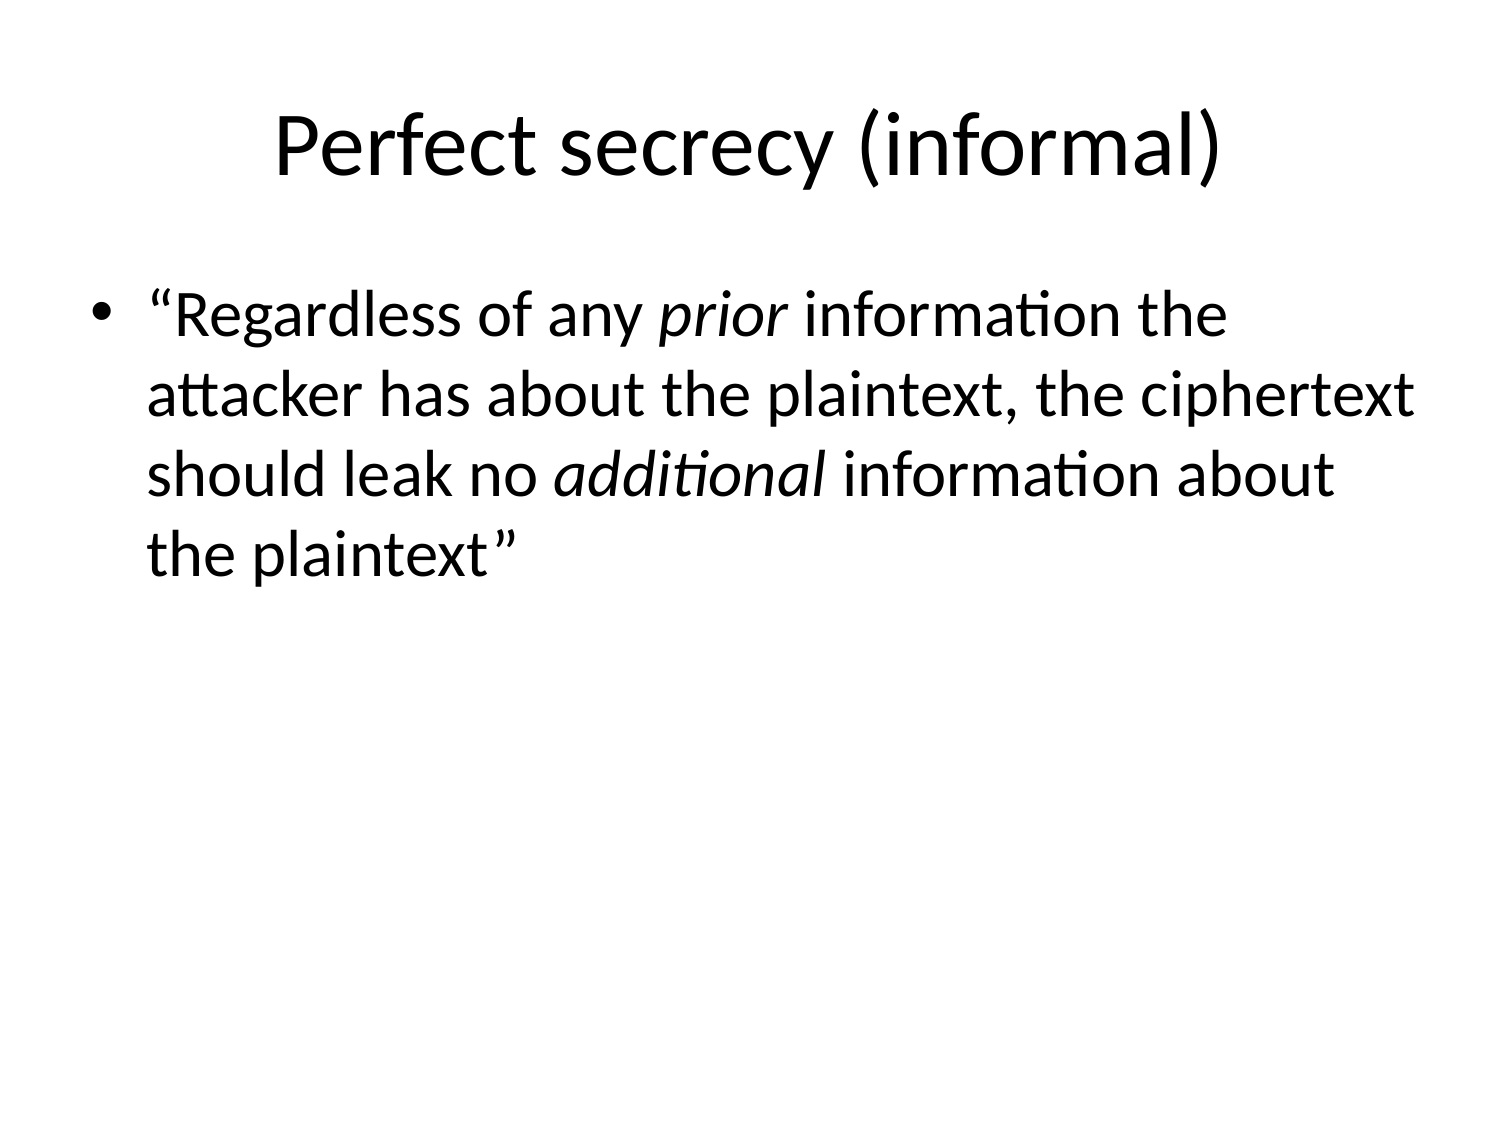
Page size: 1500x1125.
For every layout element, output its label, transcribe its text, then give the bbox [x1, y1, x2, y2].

title Perfect secrecy (informal) [75, 45, 1425, 233]
list “Regardless of any prior information the attacker has about the plaintext, the ciphertext should leak no additional information about the plaintext” [75, 262, 1450, 1005]
